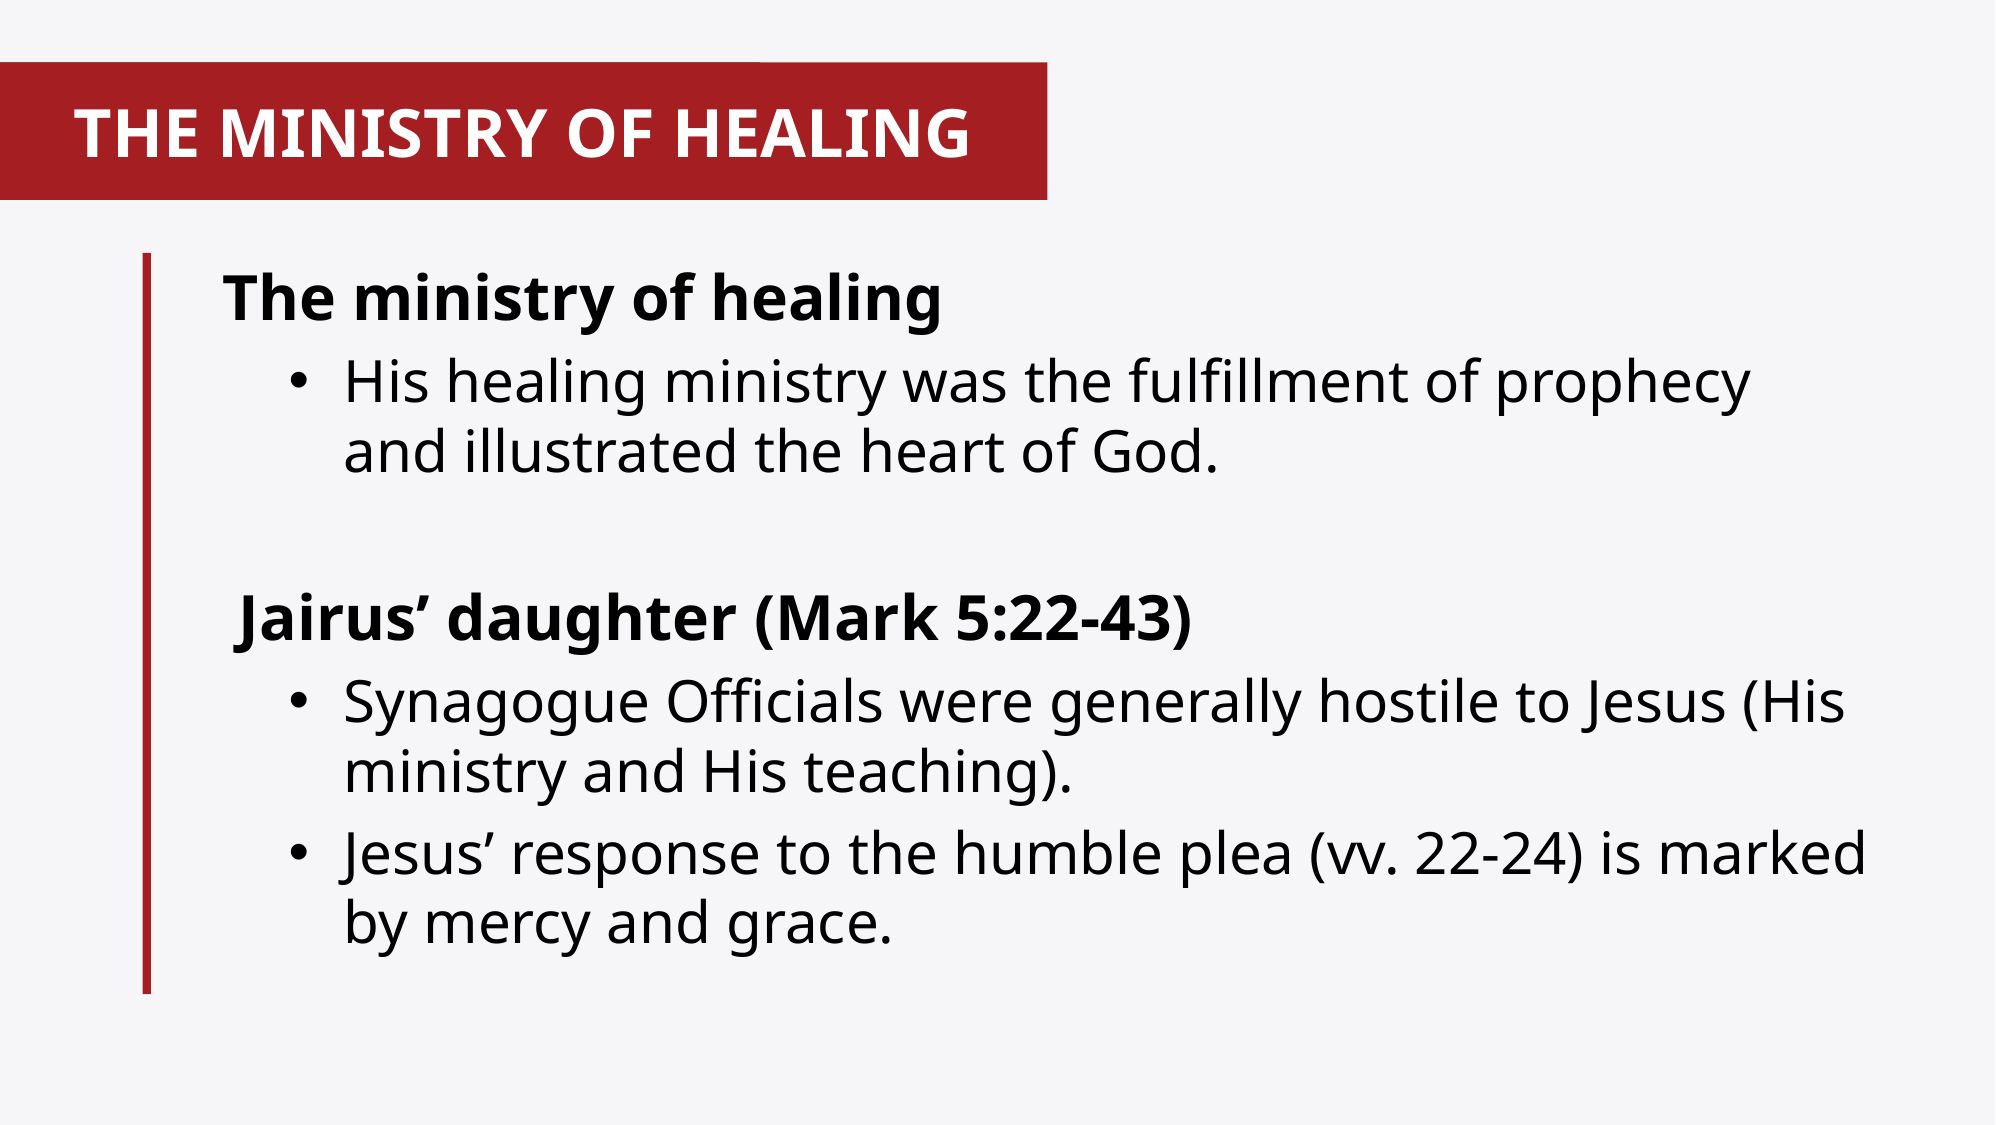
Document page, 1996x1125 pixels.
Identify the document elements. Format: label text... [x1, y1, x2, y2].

subtitle The ministry of healing His healing ministry was the fulfillment of prophecy and illustrated the heart of God. Jairus’ daughter (Mark 5:22-43) Synagogue Officials were generally hostile to Jesus (His ministry and His teaching). Jesus’ response to the humble plea (vv. 22-24) is marked by mercy and grace. [197, 249, 1885, 1125]
title THE MINISTRY OF HEALING [0, 62, 1048, 200]
